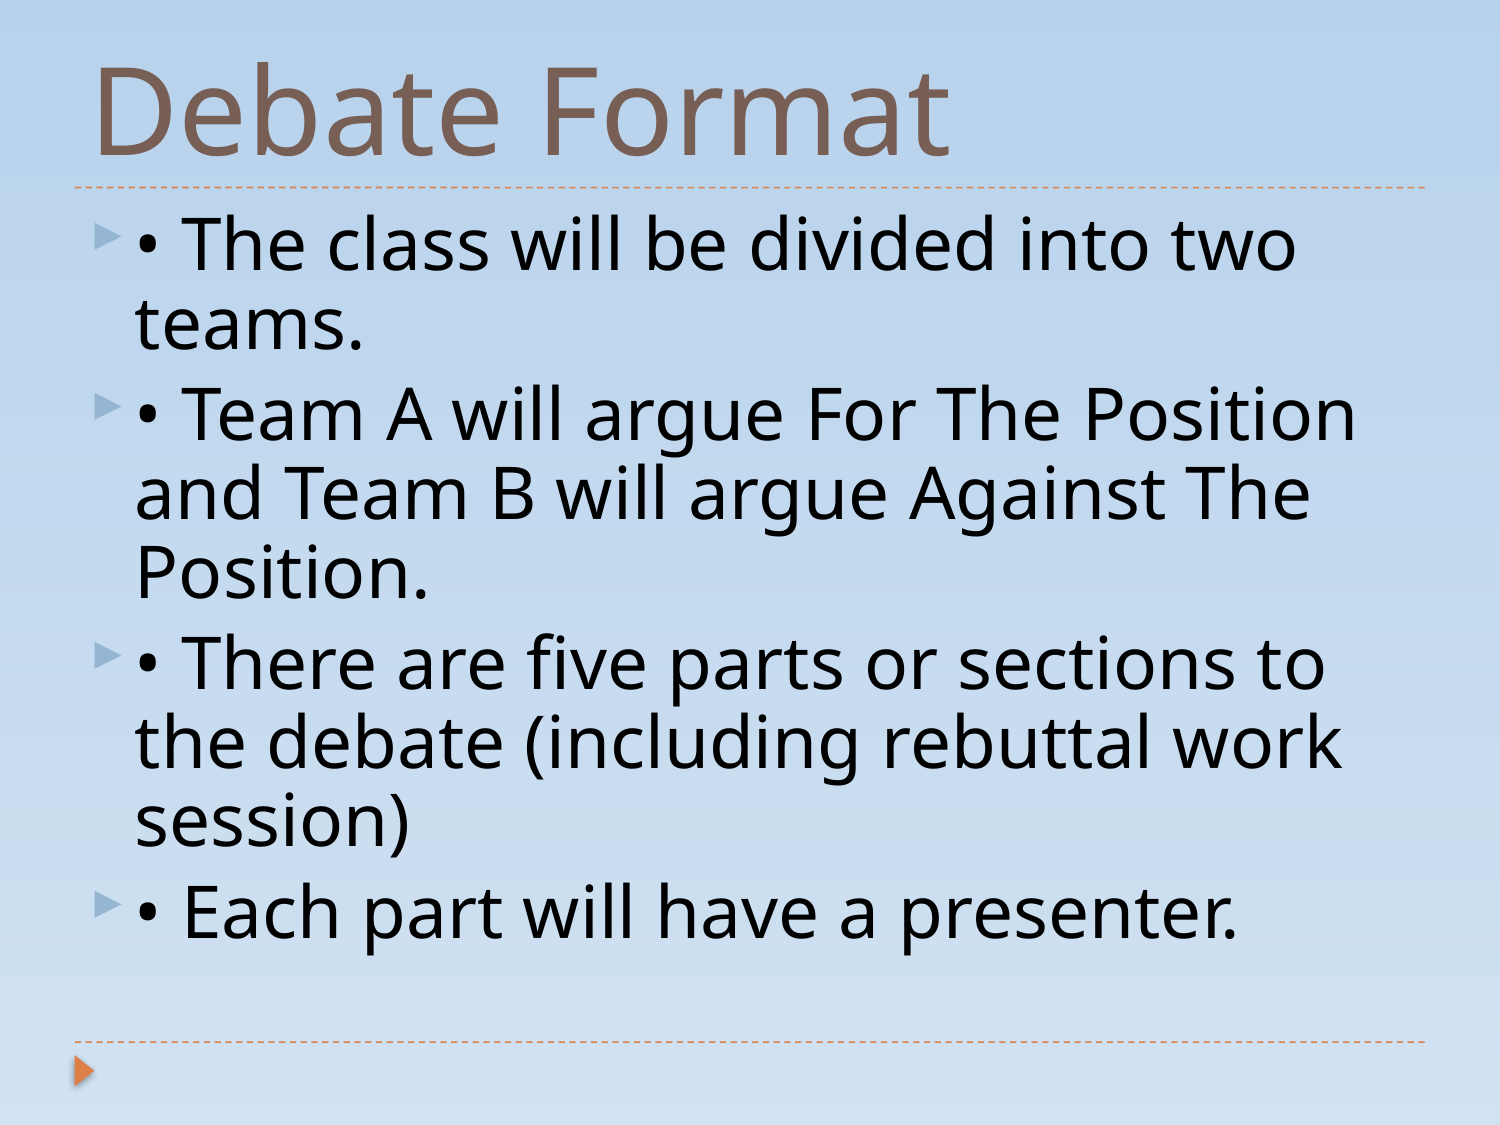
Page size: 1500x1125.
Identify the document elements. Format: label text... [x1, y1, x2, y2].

list • The class will be divided into two teams. • Team A will argue For The Position and Team B will argue Against The Position. • There are five parts or sections to the debate (including rebuttal work session) • Each part will have a presenter. [75, 200, 1425, 1010]
title Debate Format [75, 24, 1425, 188]
